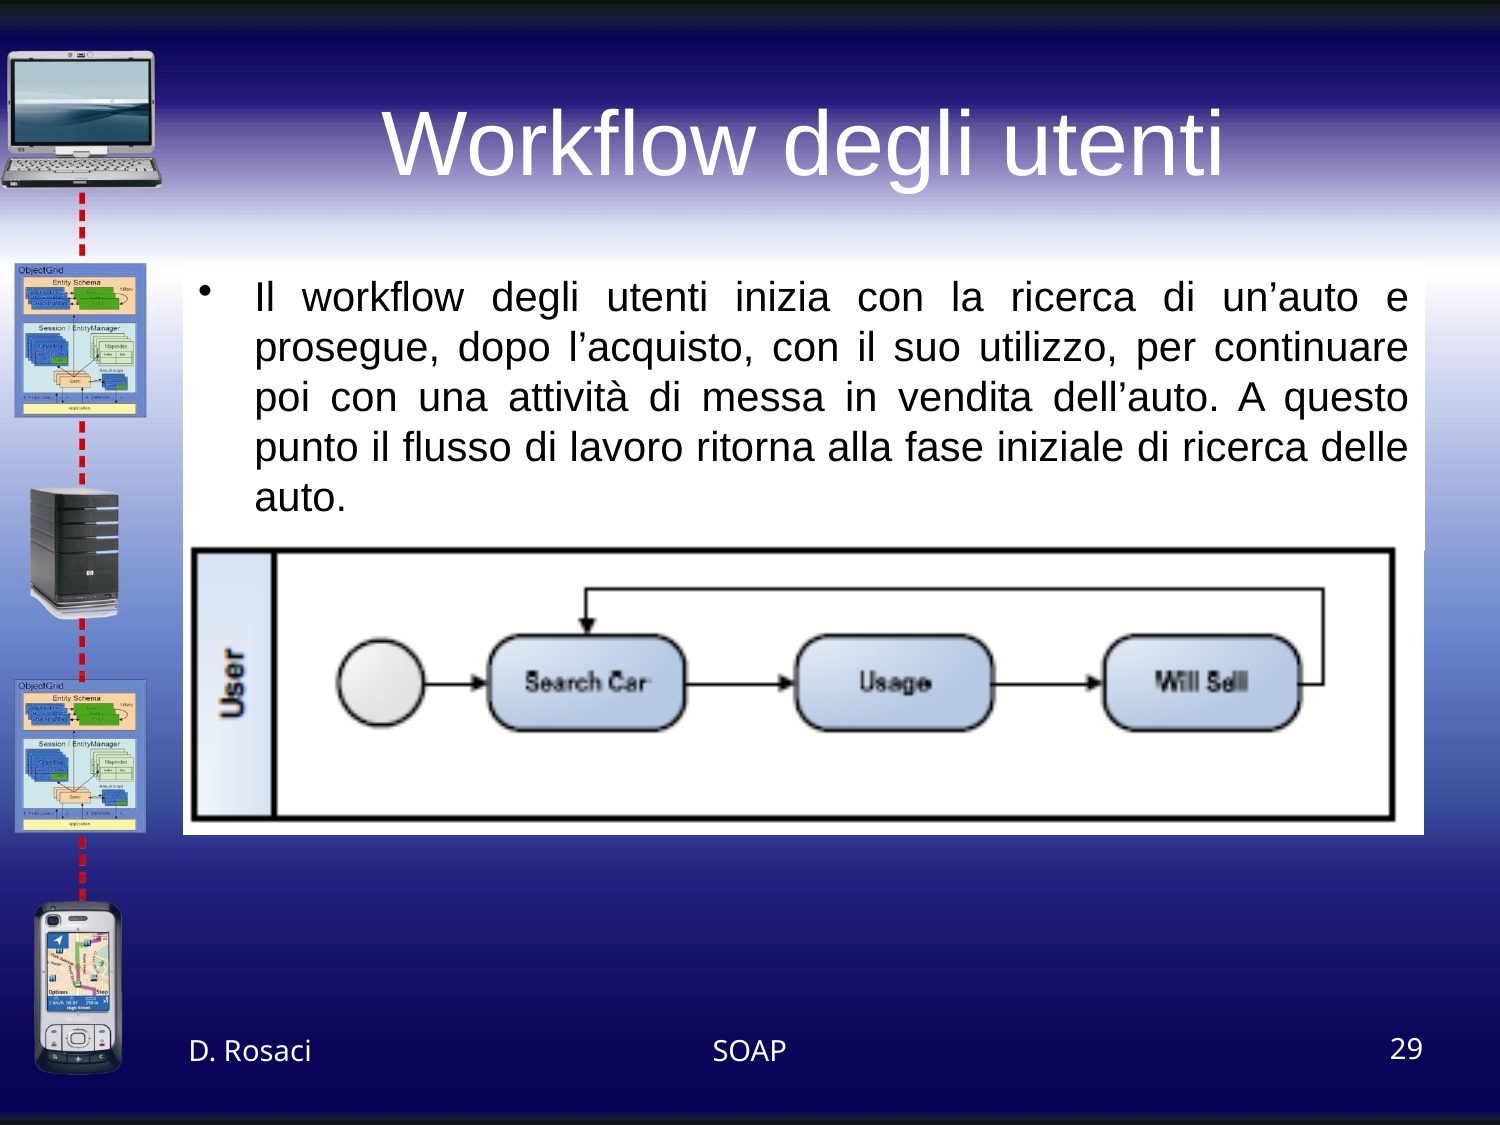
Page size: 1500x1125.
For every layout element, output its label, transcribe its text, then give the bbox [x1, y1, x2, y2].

slide_number D. Rosaci [74, 1024, 426, 1103]
footer SOAP [512, 1024, 988, 1103]
list Il workflow degli utenti inizia con la ricerca di un’auto e prosegue, dopo l’acquisto, con il suo utilizzo, per continuare poi con una attività di messa in vendita dell’auto. A questo punto il flusso di lavoro ritorna alla fase iniziale di ricerca delle auto. [182, 262, 1426, 534]
title Workflow degli utenti [182, 44, 1426, 233]
picture [0, 0, 1500, 1125]
